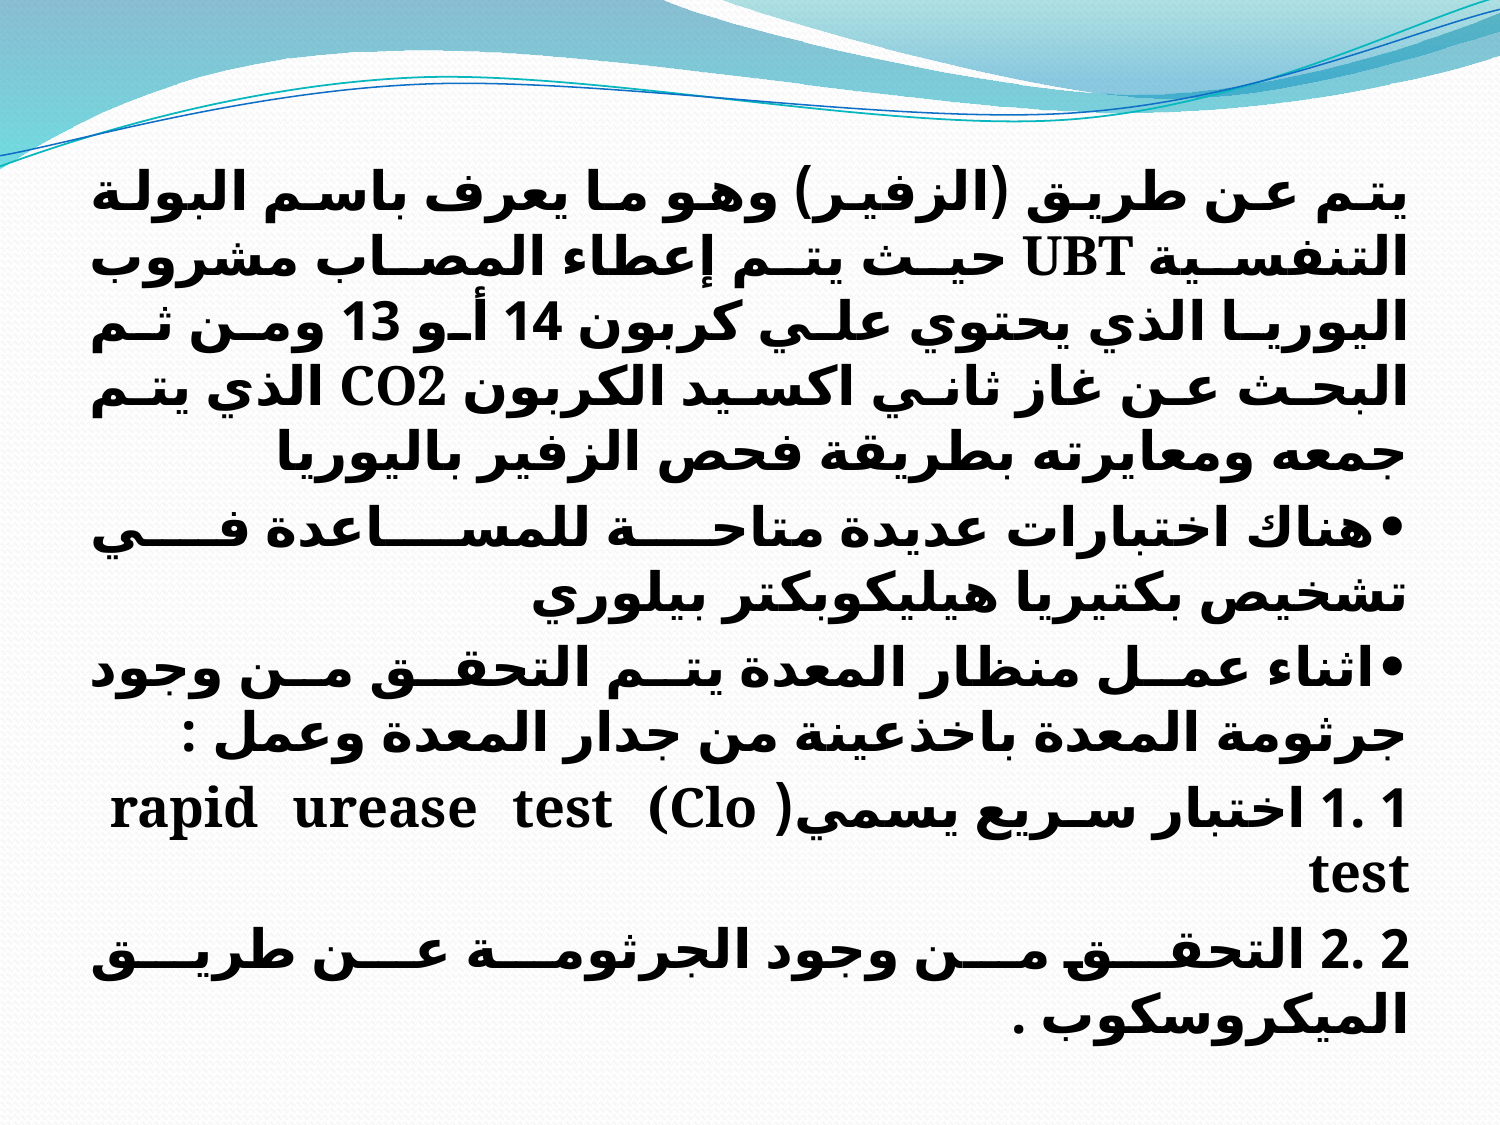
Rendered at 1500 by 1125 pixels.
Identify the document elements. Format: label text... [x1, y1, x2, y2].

list يتم عن طريق (الزفير) وهو ما يعرف باسم البولة التنفسية UBT حيث يتم إعطاء المصاب مشروب اليوريا الذي يحتوي علي كربون 14 أو 13 ومن ثم البحث عن غاز ثاني اكسيد الكربون CO2 الذي يتم جمعه ومعايرته بطريقة فحص الزفير باليوريا •هناك اختبارات عديدة متاحة للمساعدة في تشخيص بكتيريا هيليكوبكتر بيلوري •اثناء عمل منظار المعدة يتم التحقق من وجود جرثومة المعدة باخذعينة من جدار المعدة وعمل : 1 .1 اختبار سريع يسمي( rapid urease test (Clo test 2 .2 التحقق من وجود الجرثومة عن طريق الميكروسكوب . [75, 149, 1425, 1038]
